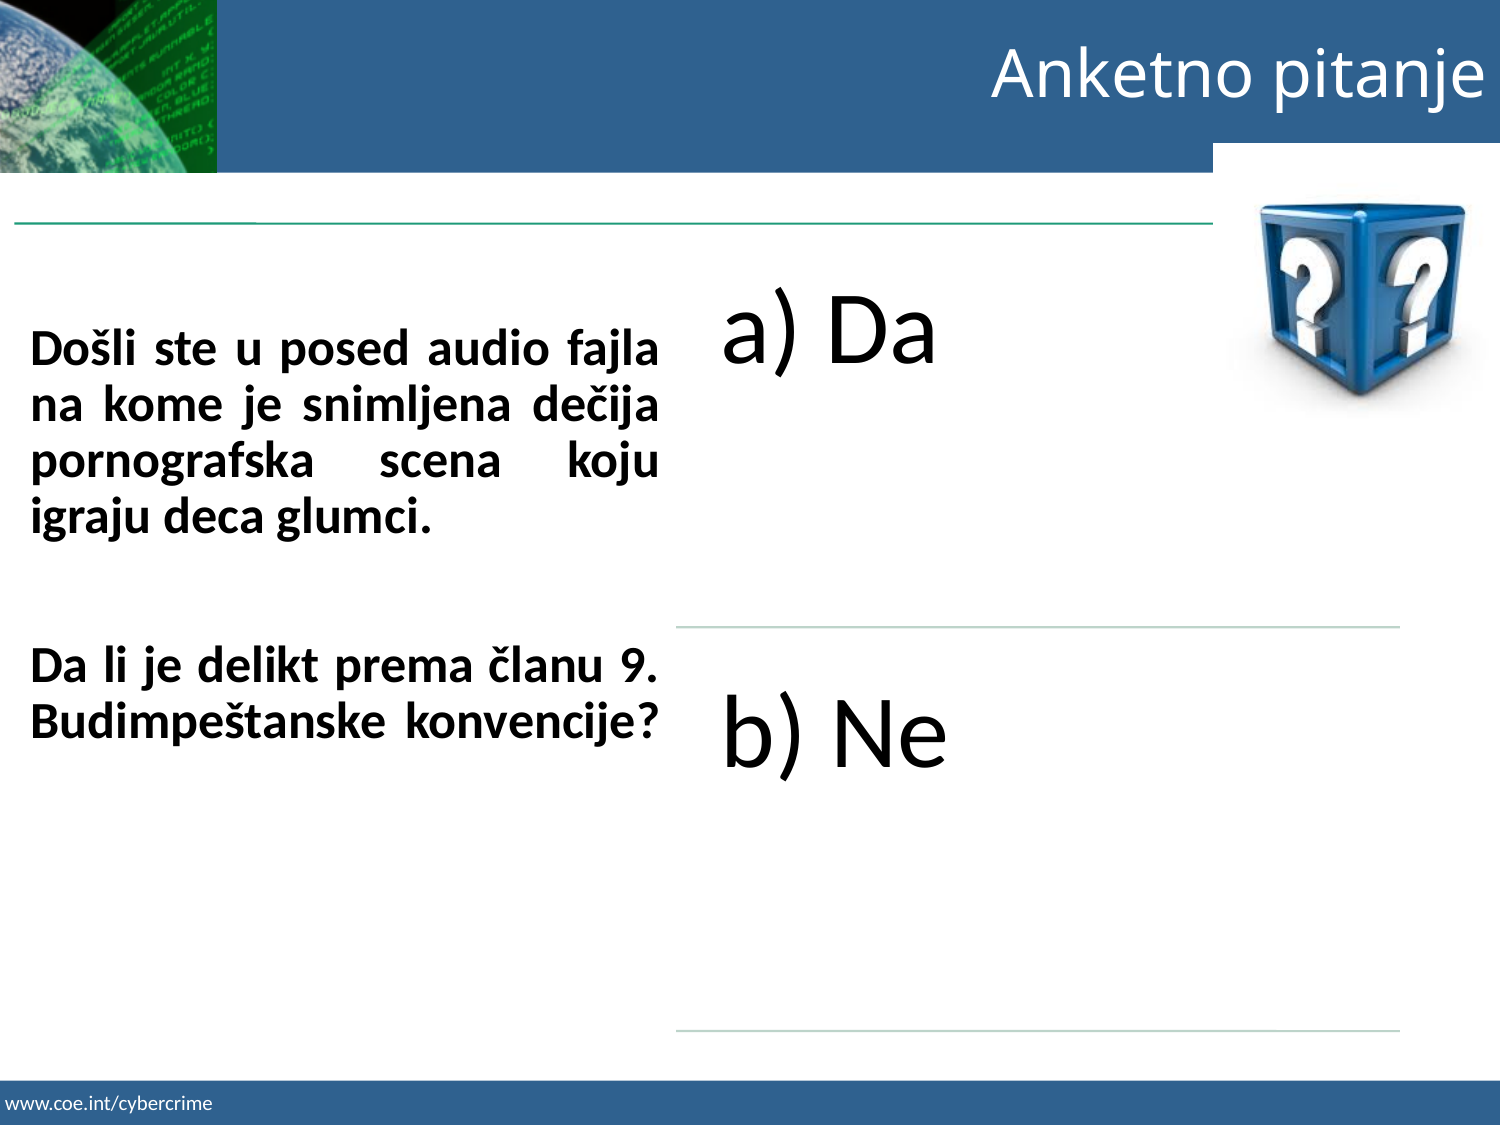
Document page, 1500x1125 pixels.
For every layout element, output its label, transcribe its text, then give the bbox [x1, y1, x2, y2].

picture [0, 1, 217, 173]
text_box Anketno pitanje [250, 23, 1500, 119]
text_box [14, 223, 1402, 1053]
picture [1213, 143, 1500, 434]
